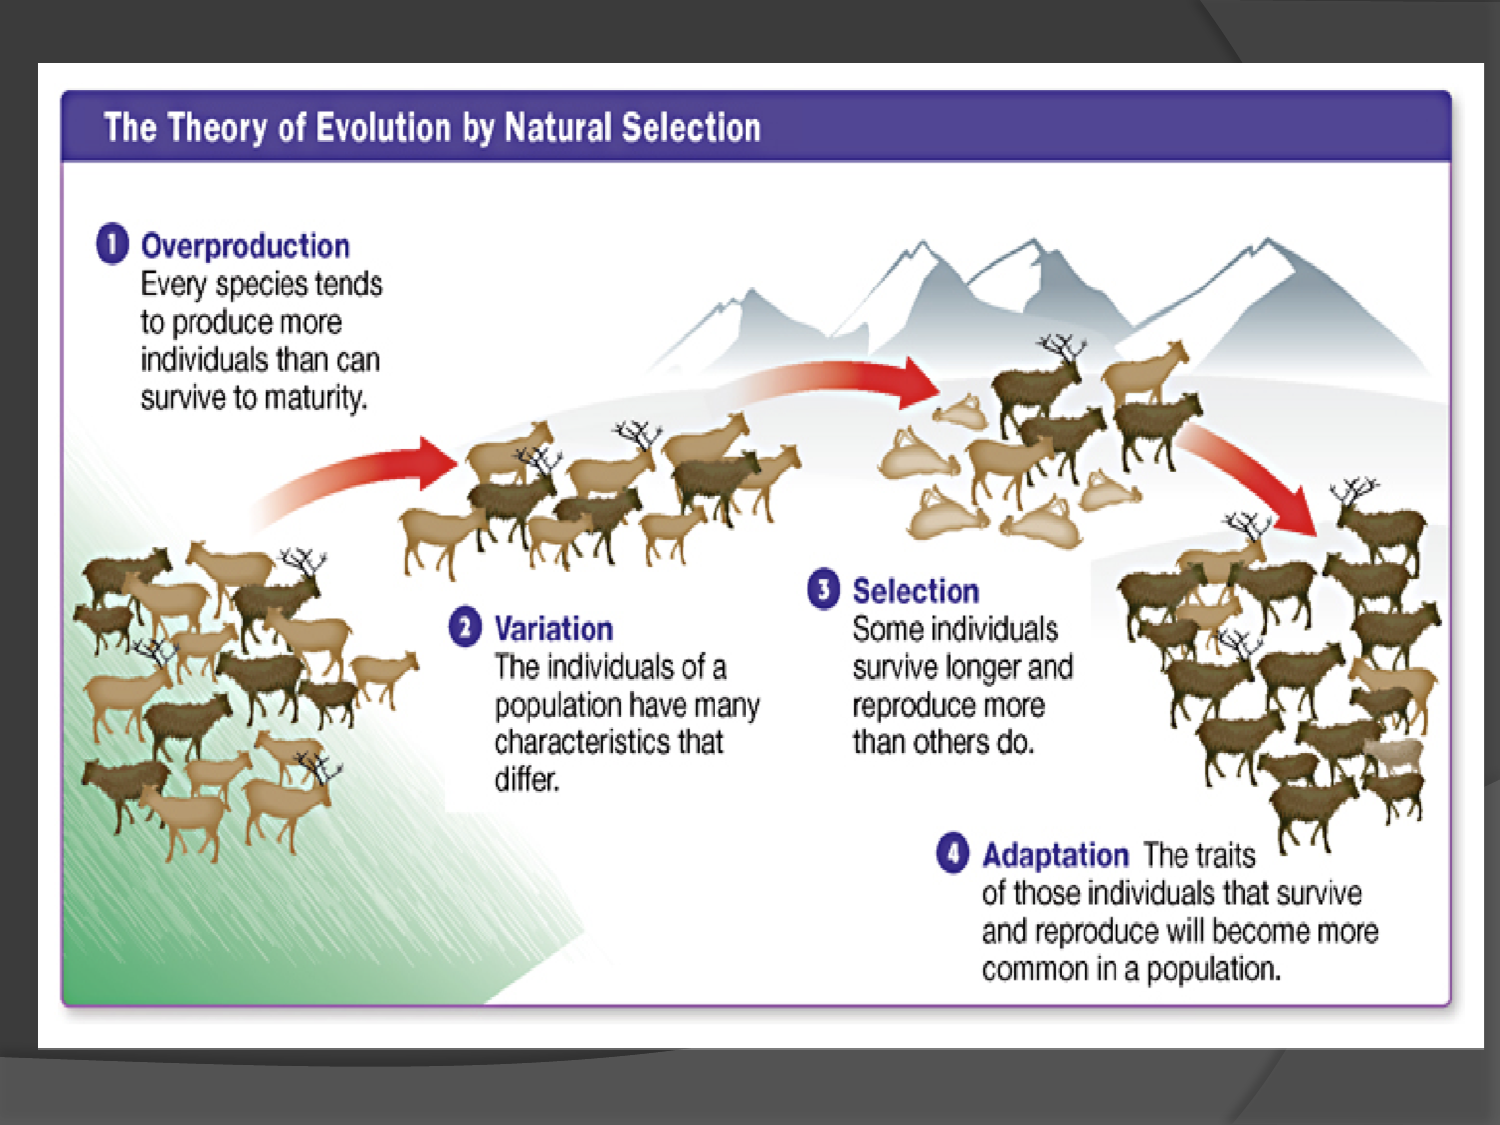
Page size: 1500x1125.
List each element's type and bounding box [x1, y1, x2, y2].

list [37, 62, 1485, 1051]
